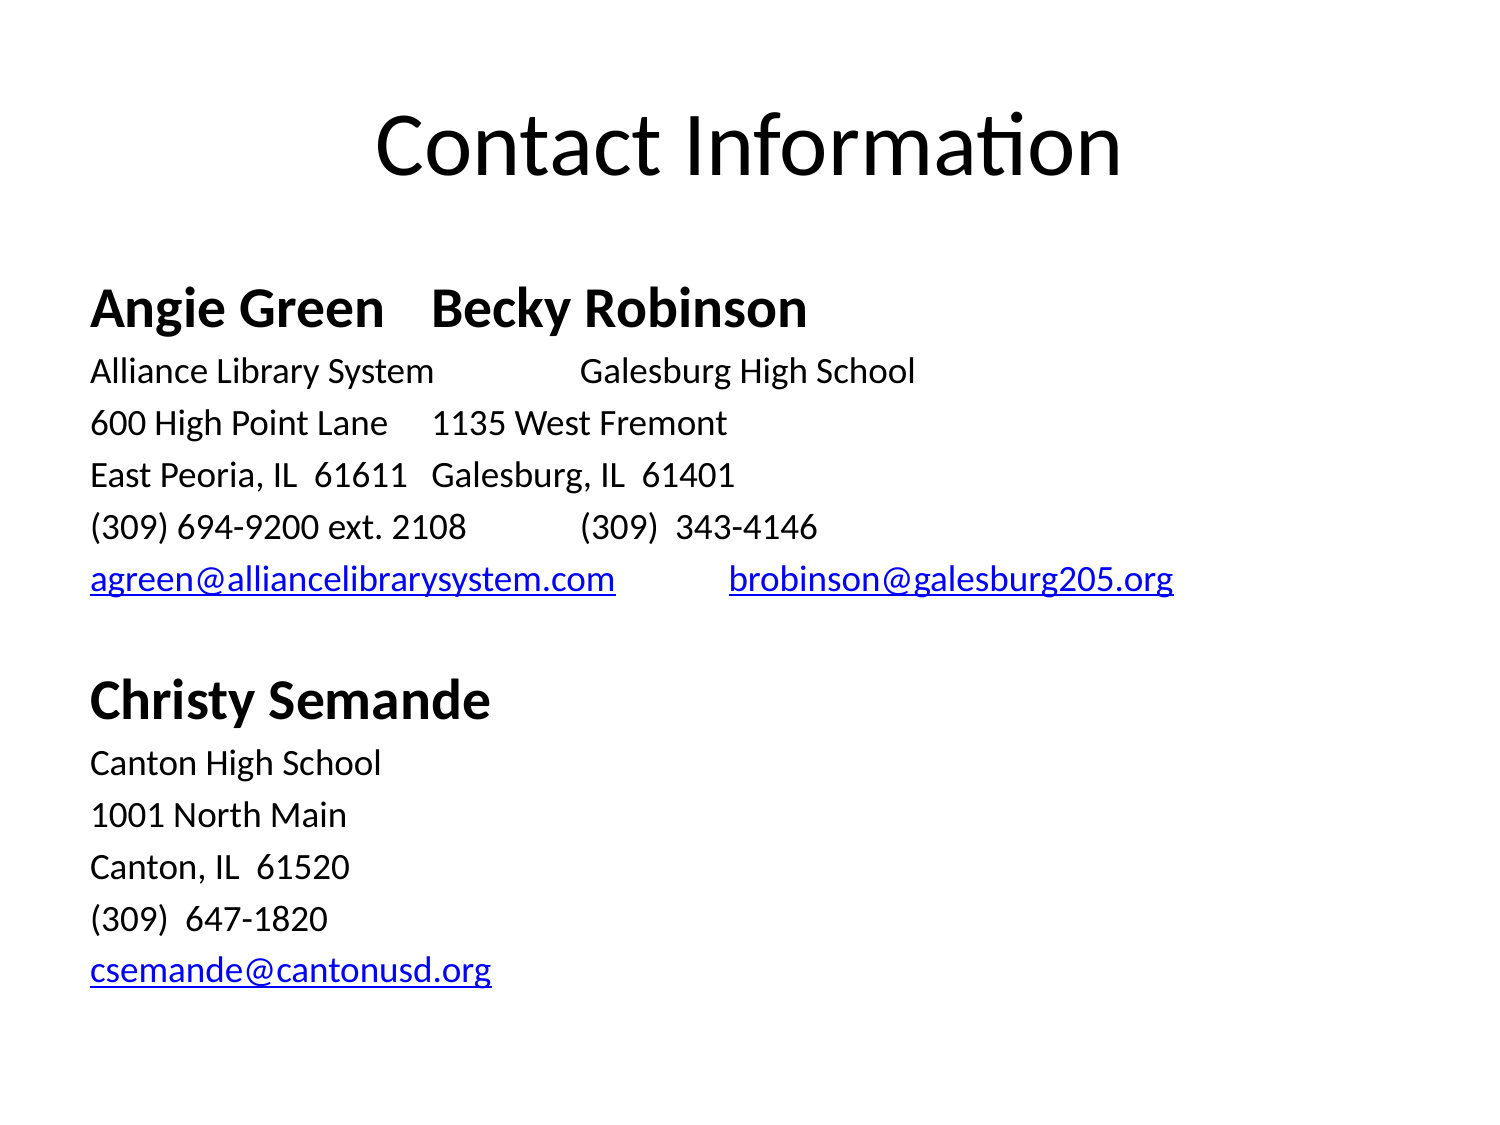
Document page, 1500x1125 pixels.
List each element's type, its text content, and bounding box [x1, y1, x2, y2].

title Contact Information [75, 45, 1425, 233]
list Angie Green Becky Robinson Alliance Library System Galesburg High School 600 High Point Lane 1135 West Fremont East Peoria, IL 61611 Galesburg, IL 61401 (309) 694-9200 ext. 2108 (309) 343-4146 agreen@alliancelibrarysystem.com brobinson@galesburg205.org Christy Semande Canton High School 1001 North Main Canton, IL 61520 (309) 647-1820 csemande@cantonusd.org [75, 262, 1425, 1005]
